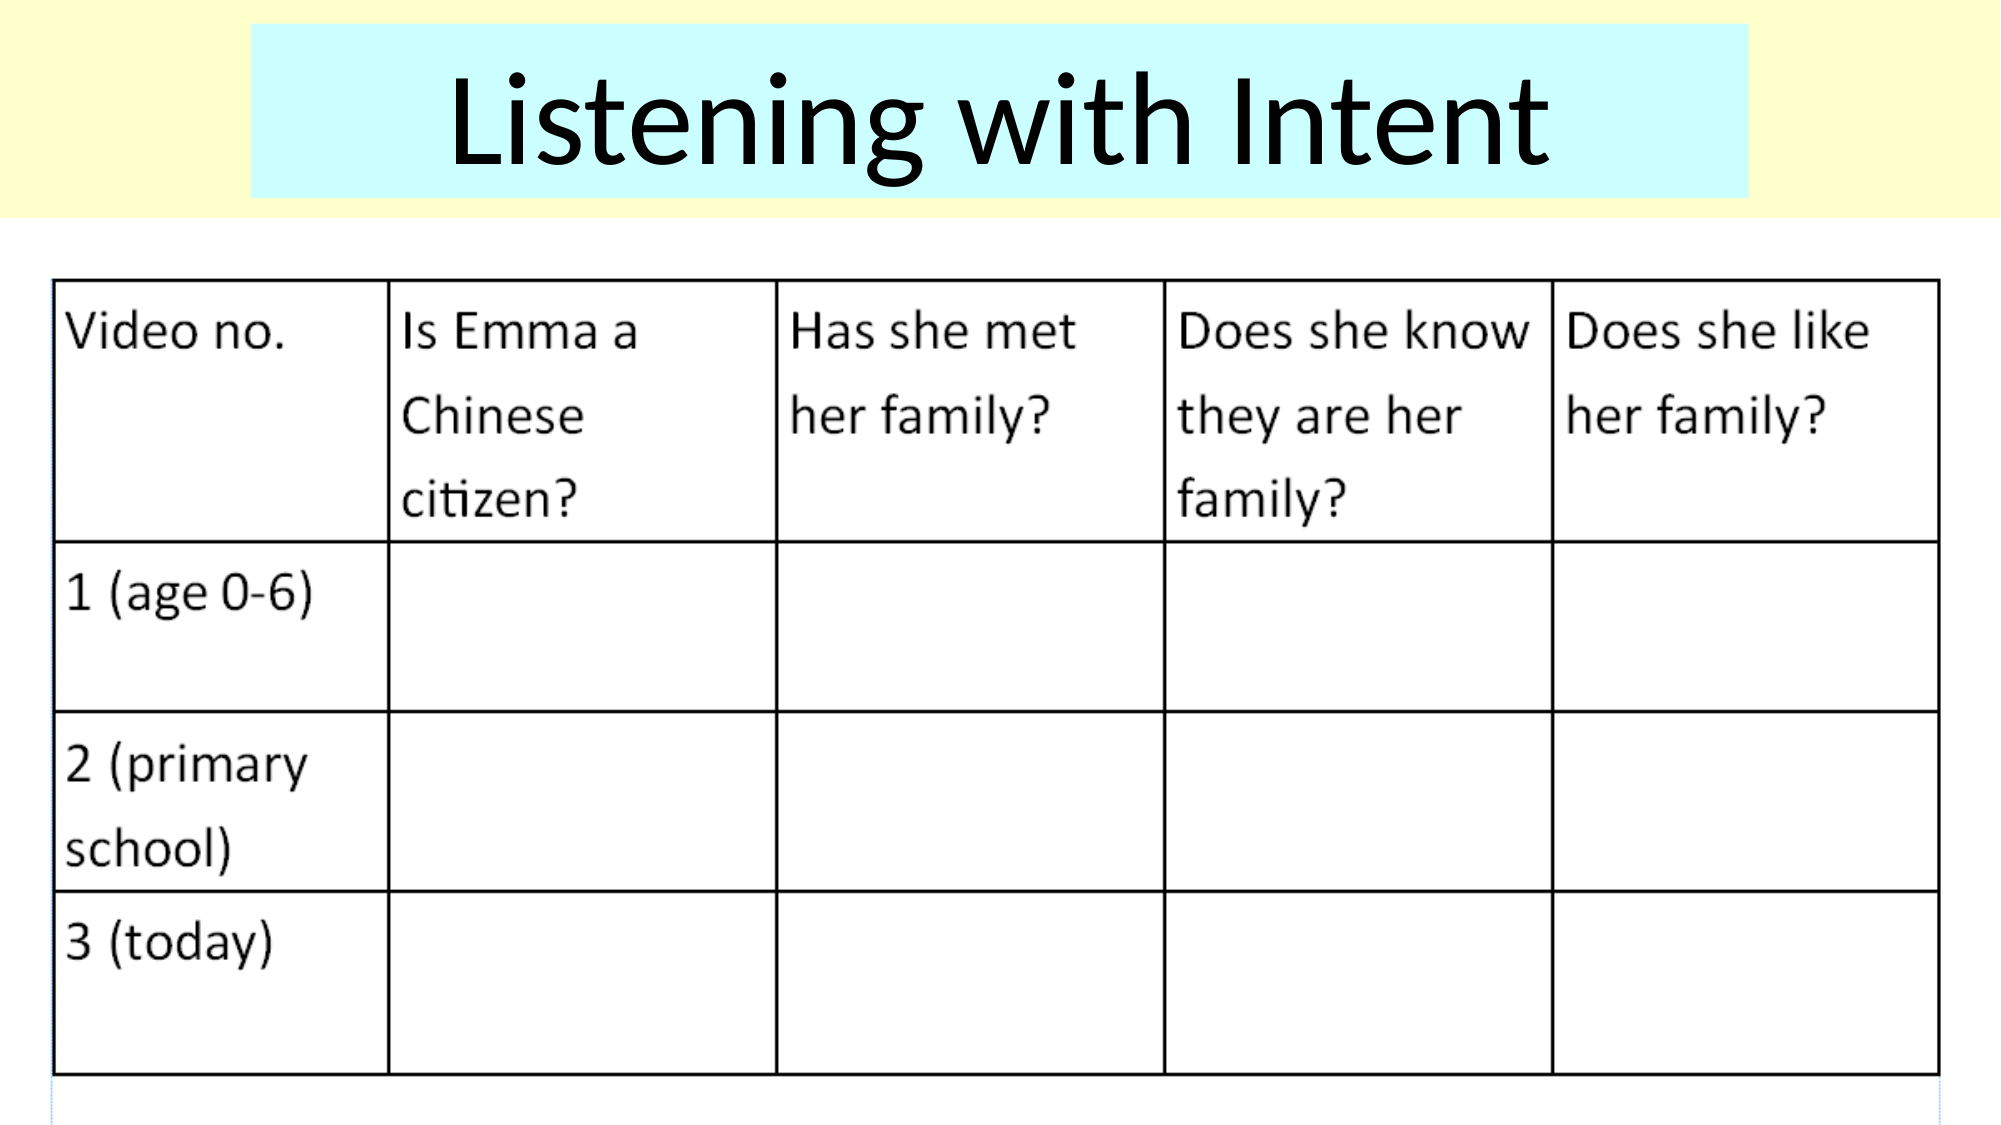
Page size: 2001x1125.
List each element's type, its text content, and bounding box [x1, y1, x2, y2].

text_box Listening with Intent [251, 23, 1749, 199]
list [0, 218, 2000, 1125]
